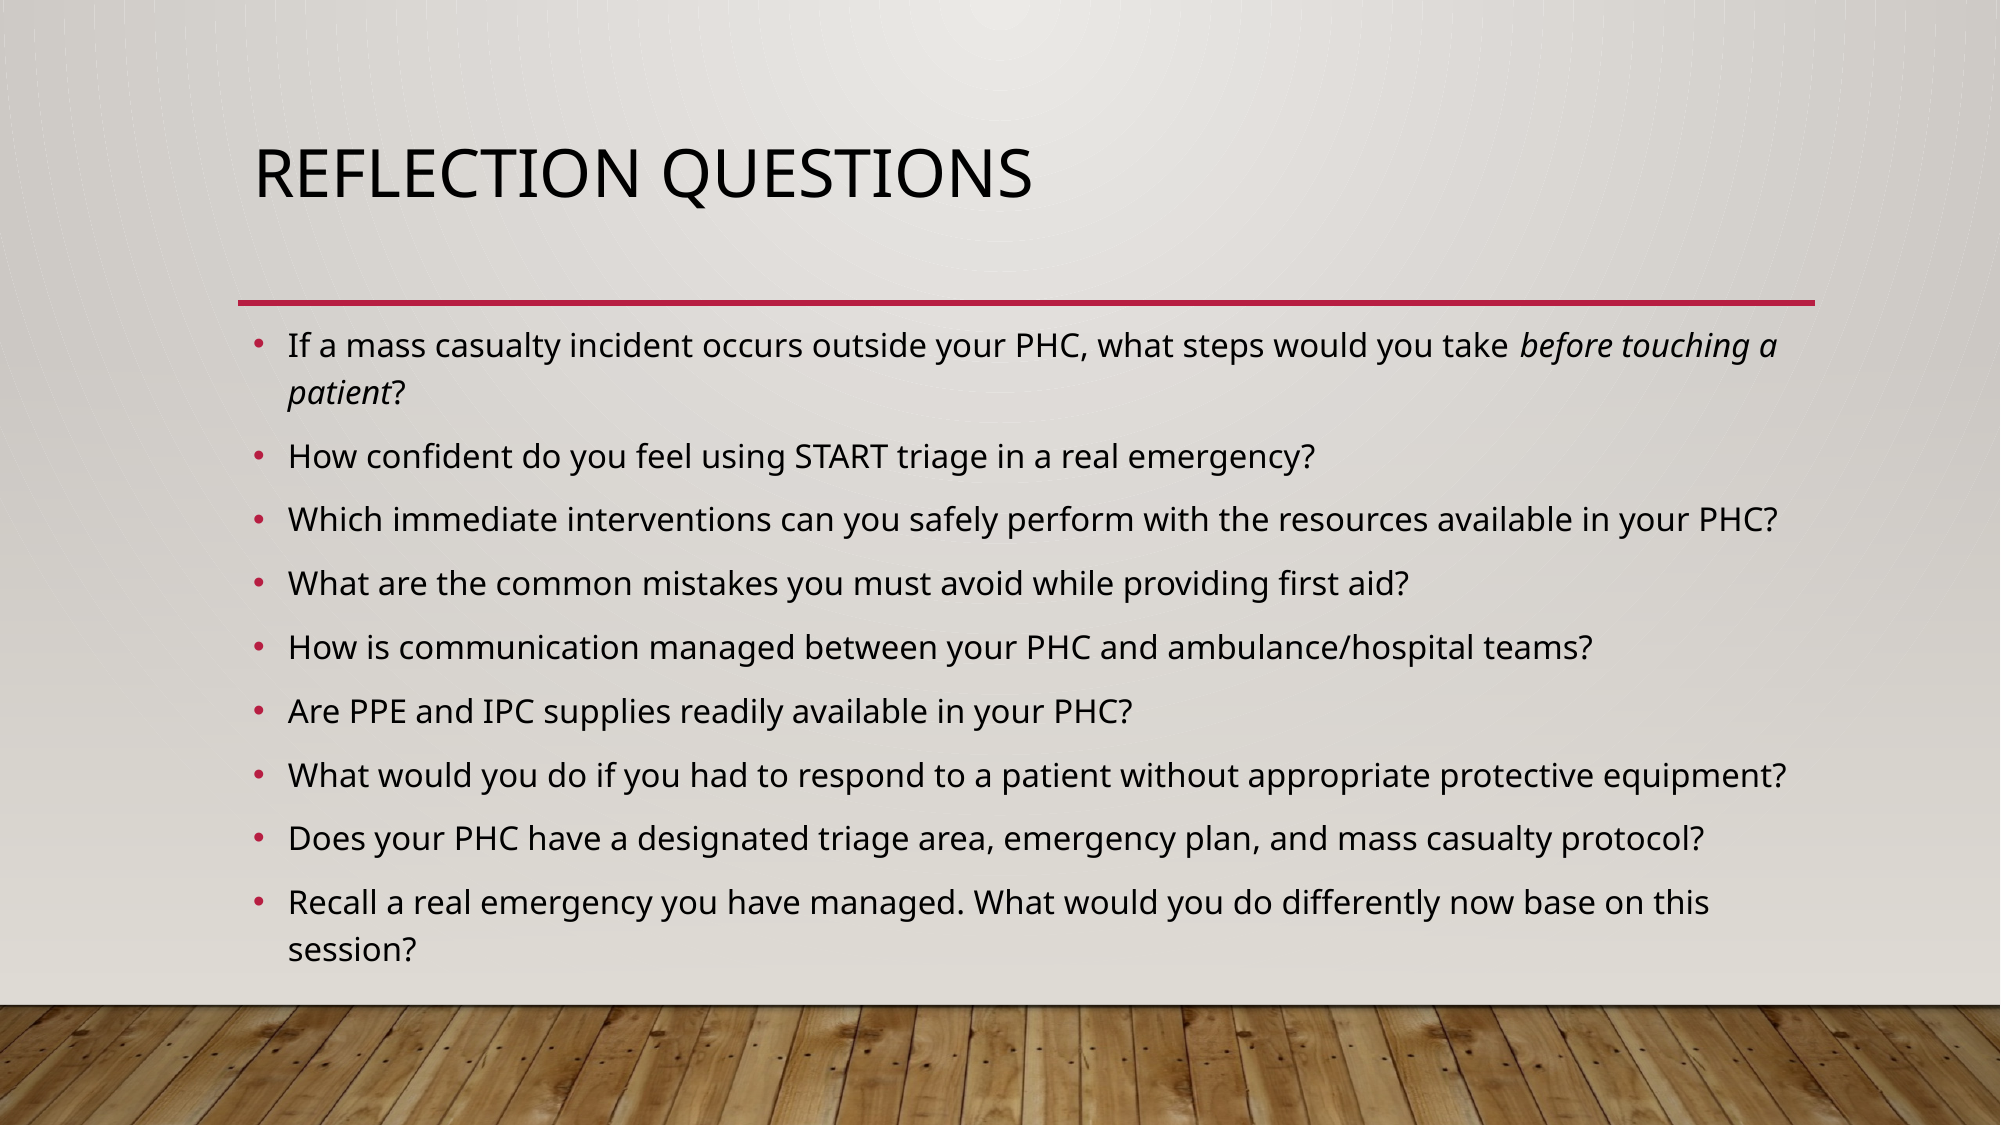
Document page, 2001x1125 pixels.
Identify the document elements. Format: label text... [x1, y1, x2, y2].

picture [0, 1005, 2000, 1125]
title Reflection Questions [238, 131, 1814, 305]
list If a mass casualty incident occurs outside your PHC, what steps would you take before touching a patient? How confident do you feel using START triage in a real emergency? Which immediate interventions can you safely perform with the resources available in your PHC? What are the common mistakes you must avoid while providing first aid? How is communication managed between your PHC and ambulance/hospital teams? Are PPE and IPC supplies readily available in your PHC? What would you do if you had to respond to a patient without appropriate protective equipment? Does your PHC have a designated triage area, emergency plan, and mass casualty protocol? Recall a real emergency you have managed. What would you do differently now base on this session? [238, 308, 1814, 998]
